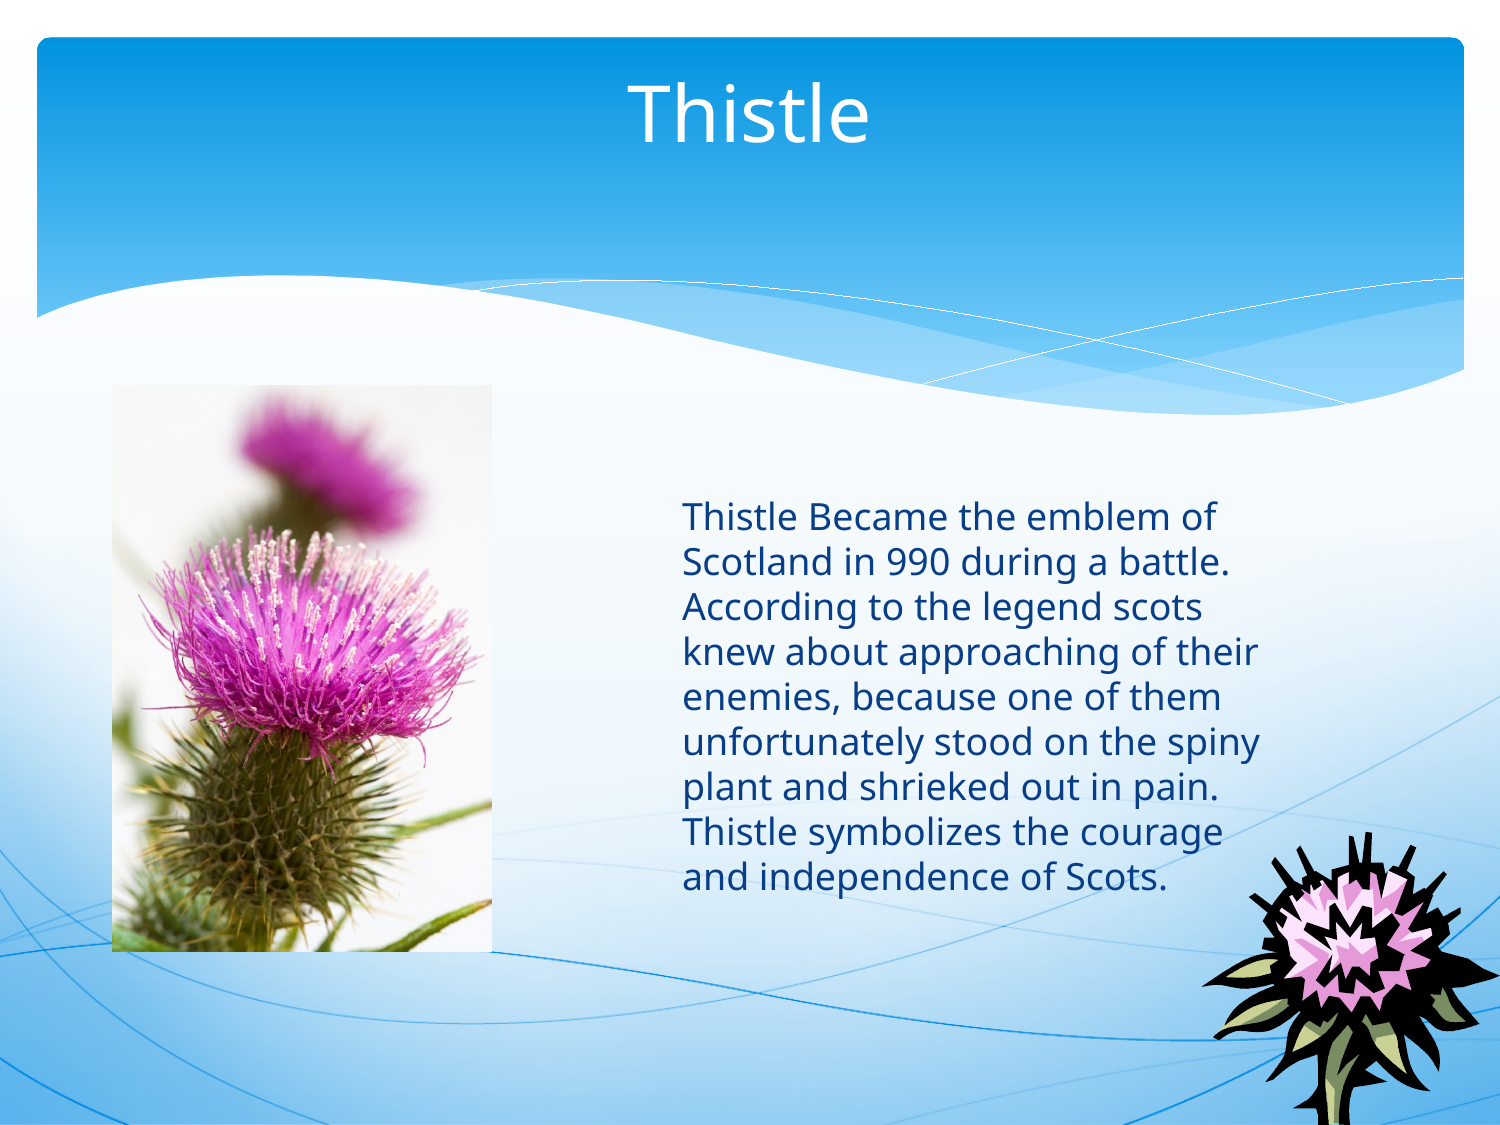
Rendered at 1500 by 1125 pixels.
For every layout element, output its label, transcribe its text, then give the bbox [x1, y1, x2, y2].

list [111, 385, 492, 952]
title Thistle [75, 55, 1425, 261]
picture [1201, 831, 1500, 1125]
text_box Thistle Became the emblem of Scotland in 990 during a battle. According to the legend scots knew about approaching of their enemies, because one of them unfortunately stood on the spiny plant and shrieked out in pain. Thistle symbolizes the courage and independence of Scots. [667, 485, 1294, 906]
